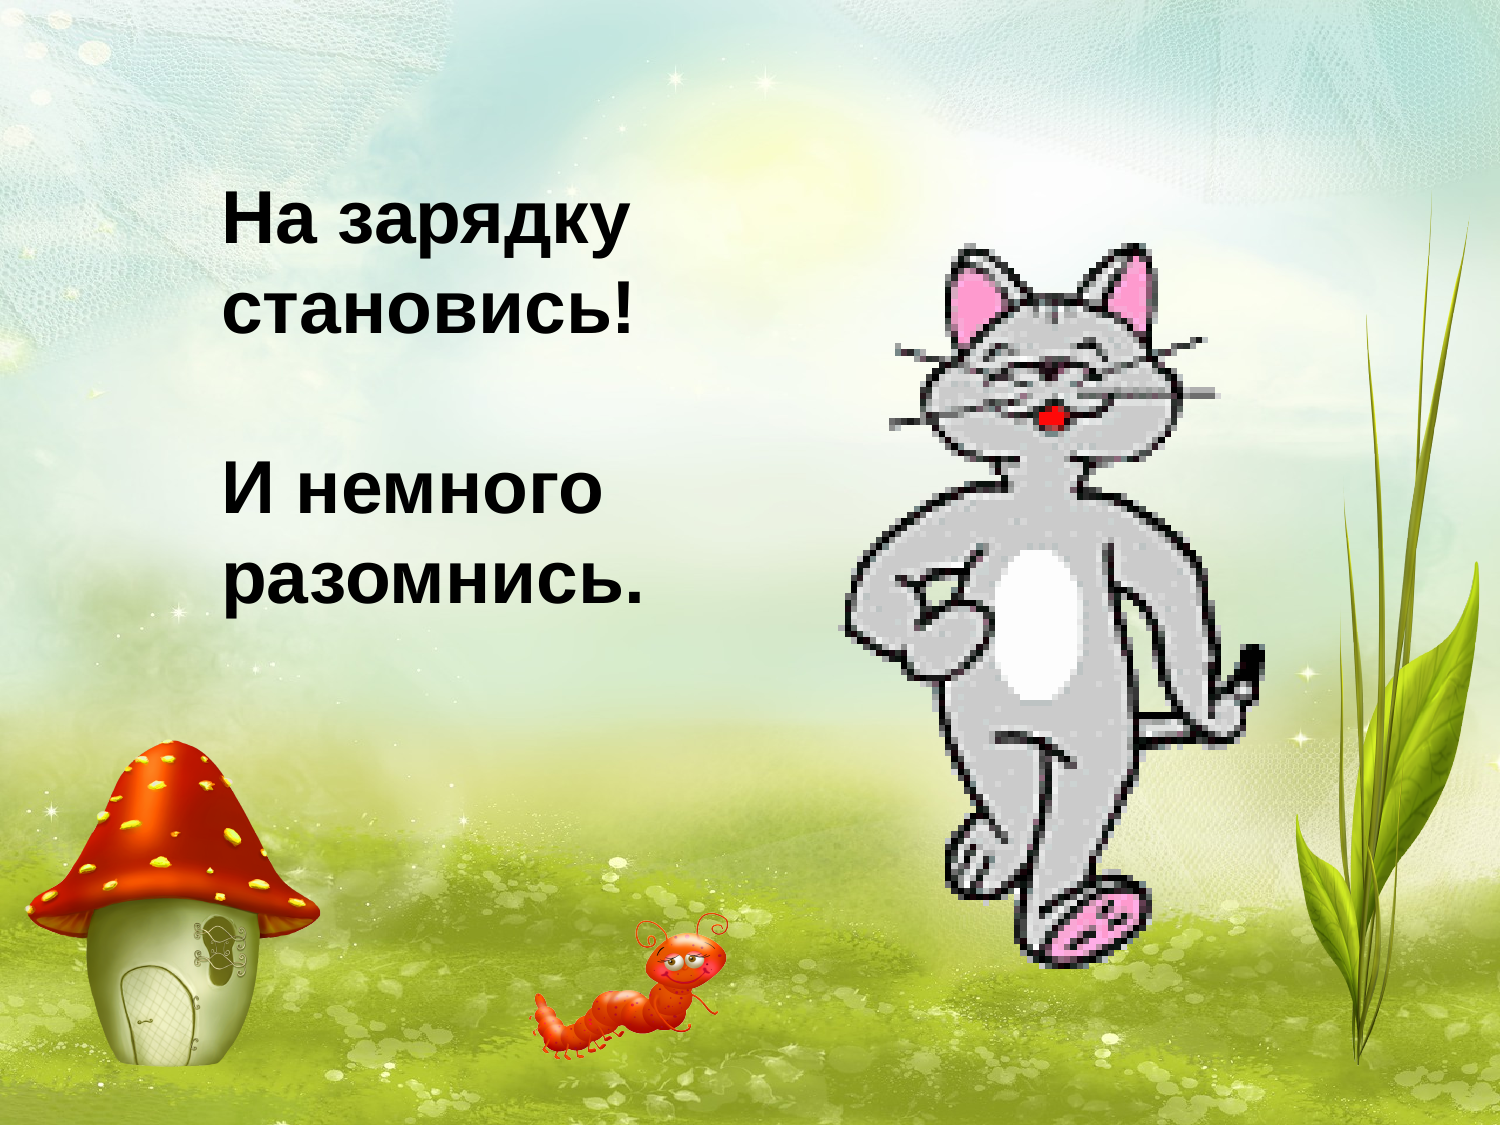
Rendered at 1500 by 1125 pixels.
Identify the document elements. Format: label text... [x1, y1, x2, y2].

picture [820, 231, 1278, 982]
text_box На зарядку становись! И немного разомнись. [206, 160, 809, 626]
